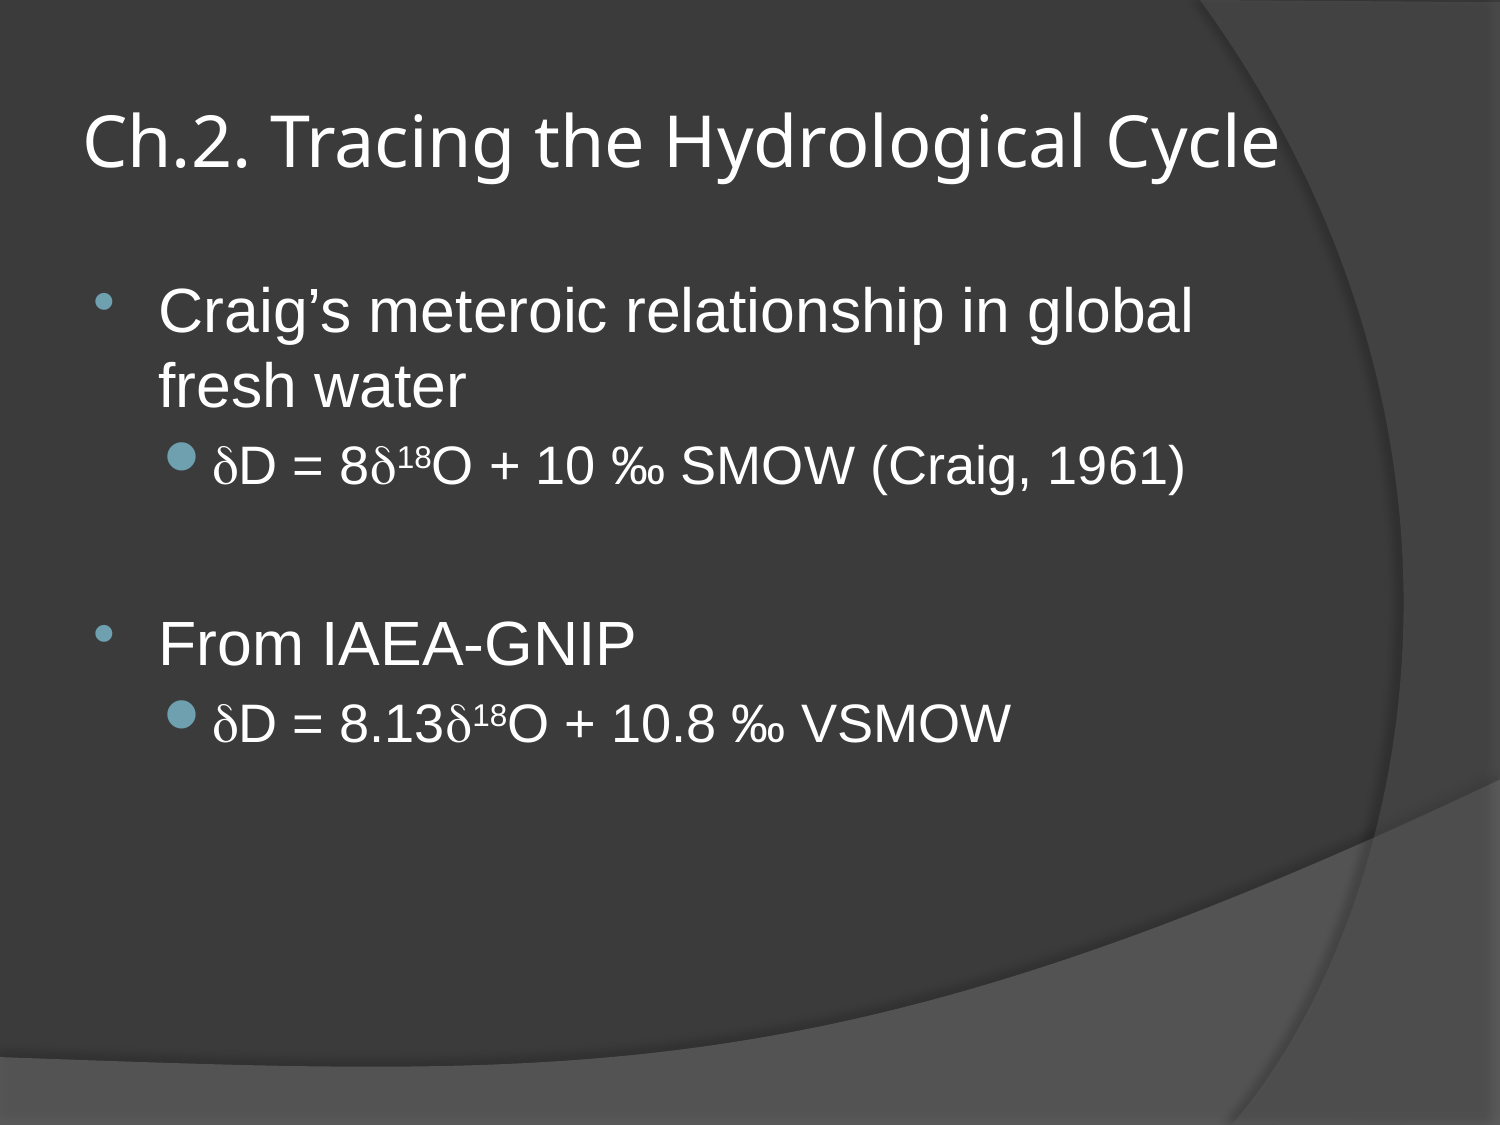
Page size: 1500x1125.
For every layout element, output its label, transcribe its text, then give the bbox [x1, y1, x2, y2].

list Craig’s meteroic relationship in global fresh water dD = 8d18O + 10 ‰ SMOW (Craig, 1961) From IAEA-GNIP dD = 8.13d18O + 10.8 ‰ VSMOW [75, 262, 1300, 1005]
title Ch.2. Tracing the Hydrological Cycle [75, 45, 1300, 233]
